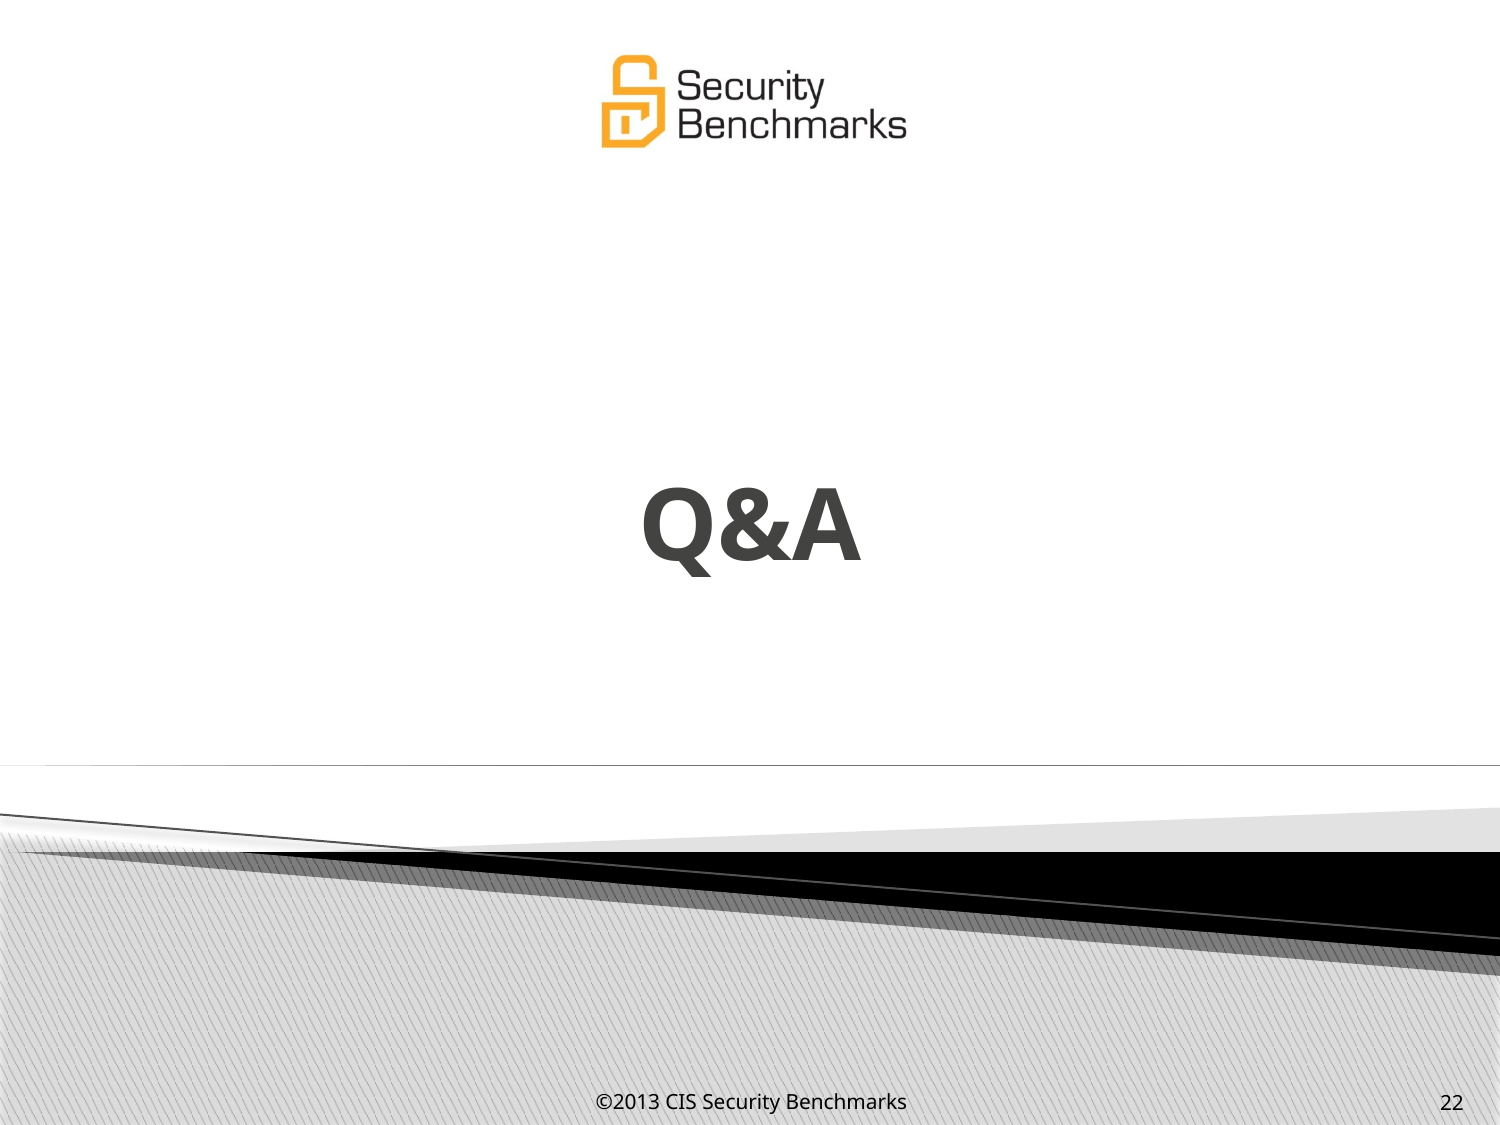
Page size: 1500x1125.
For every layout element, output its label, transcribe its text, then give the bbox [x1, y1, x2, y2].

slide_number 22 [1418, 1065, 1479, 1125]
footer ©2013 CIS Security Benchmarks [508, 1064, 1000, 1125]
title Q&A [112, 287, 1388, 588]
picture [6, 852, 1500, 976]
picture [597, 50, 910, 154]
subtitle [112, 592, 1388, 790]
